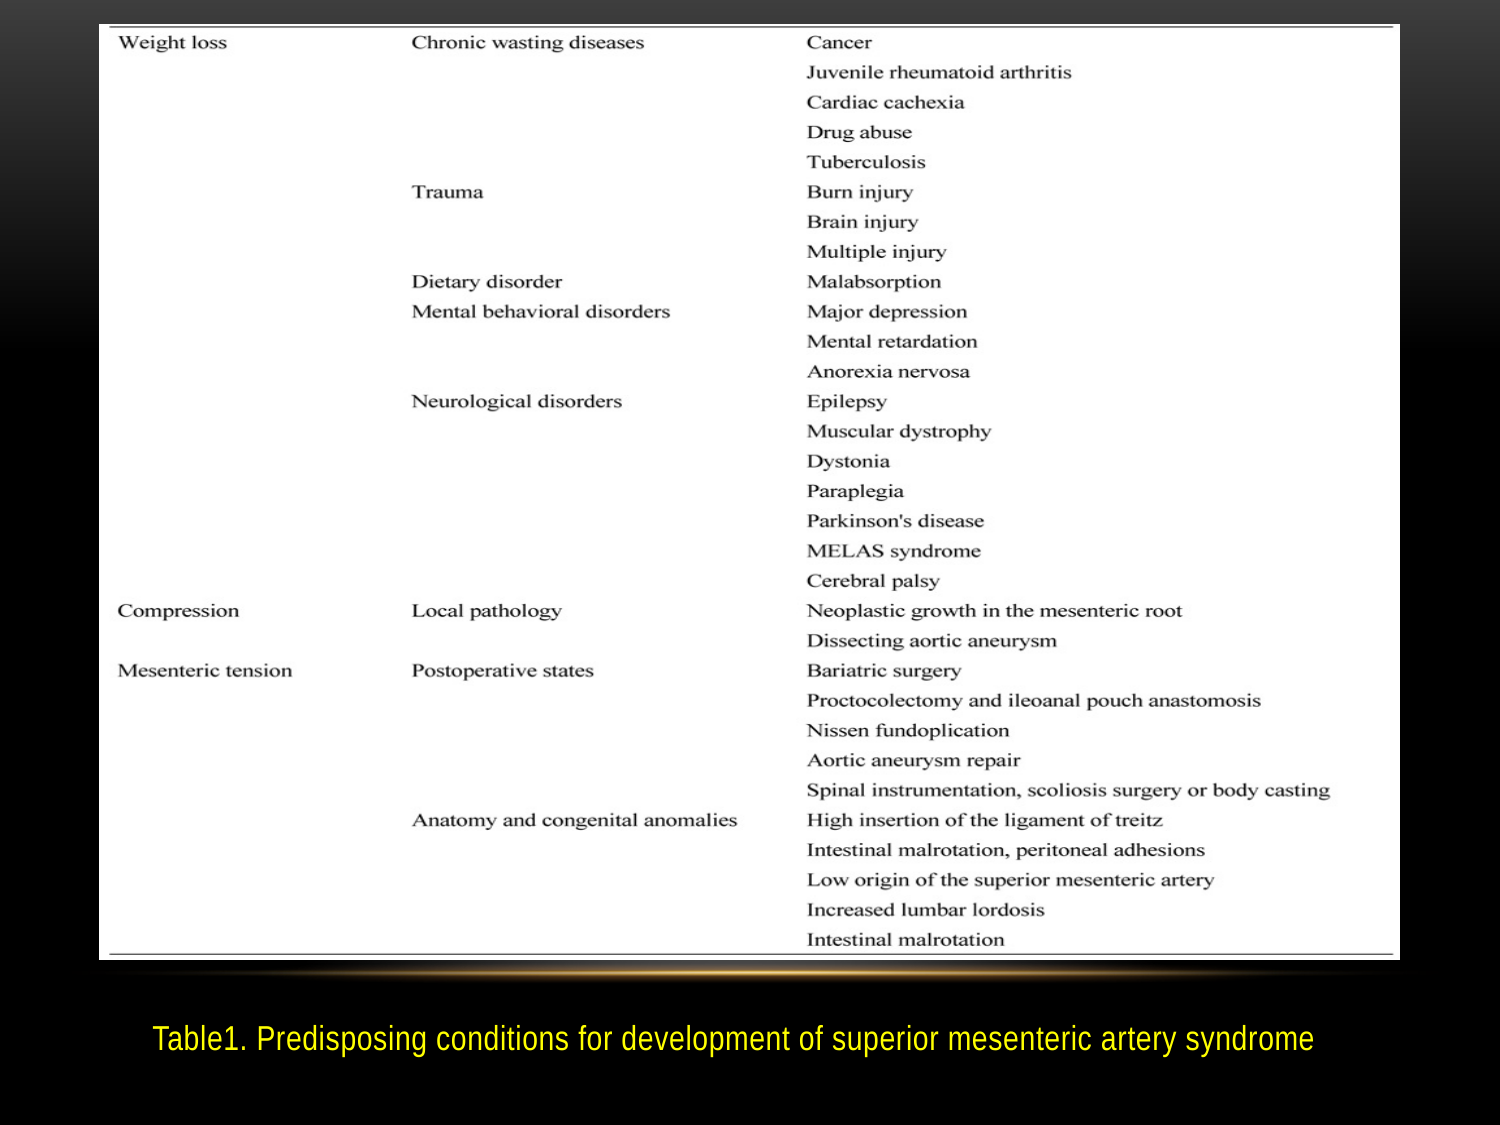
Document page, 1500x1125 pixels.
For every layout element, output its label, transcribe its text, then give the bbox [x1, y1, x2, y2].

list Table1. Predisposing conditions for development of superior mesenteric artery syndrome [137, 987, 1438, 1088]
picture [0, 0, 1500, 1125]
